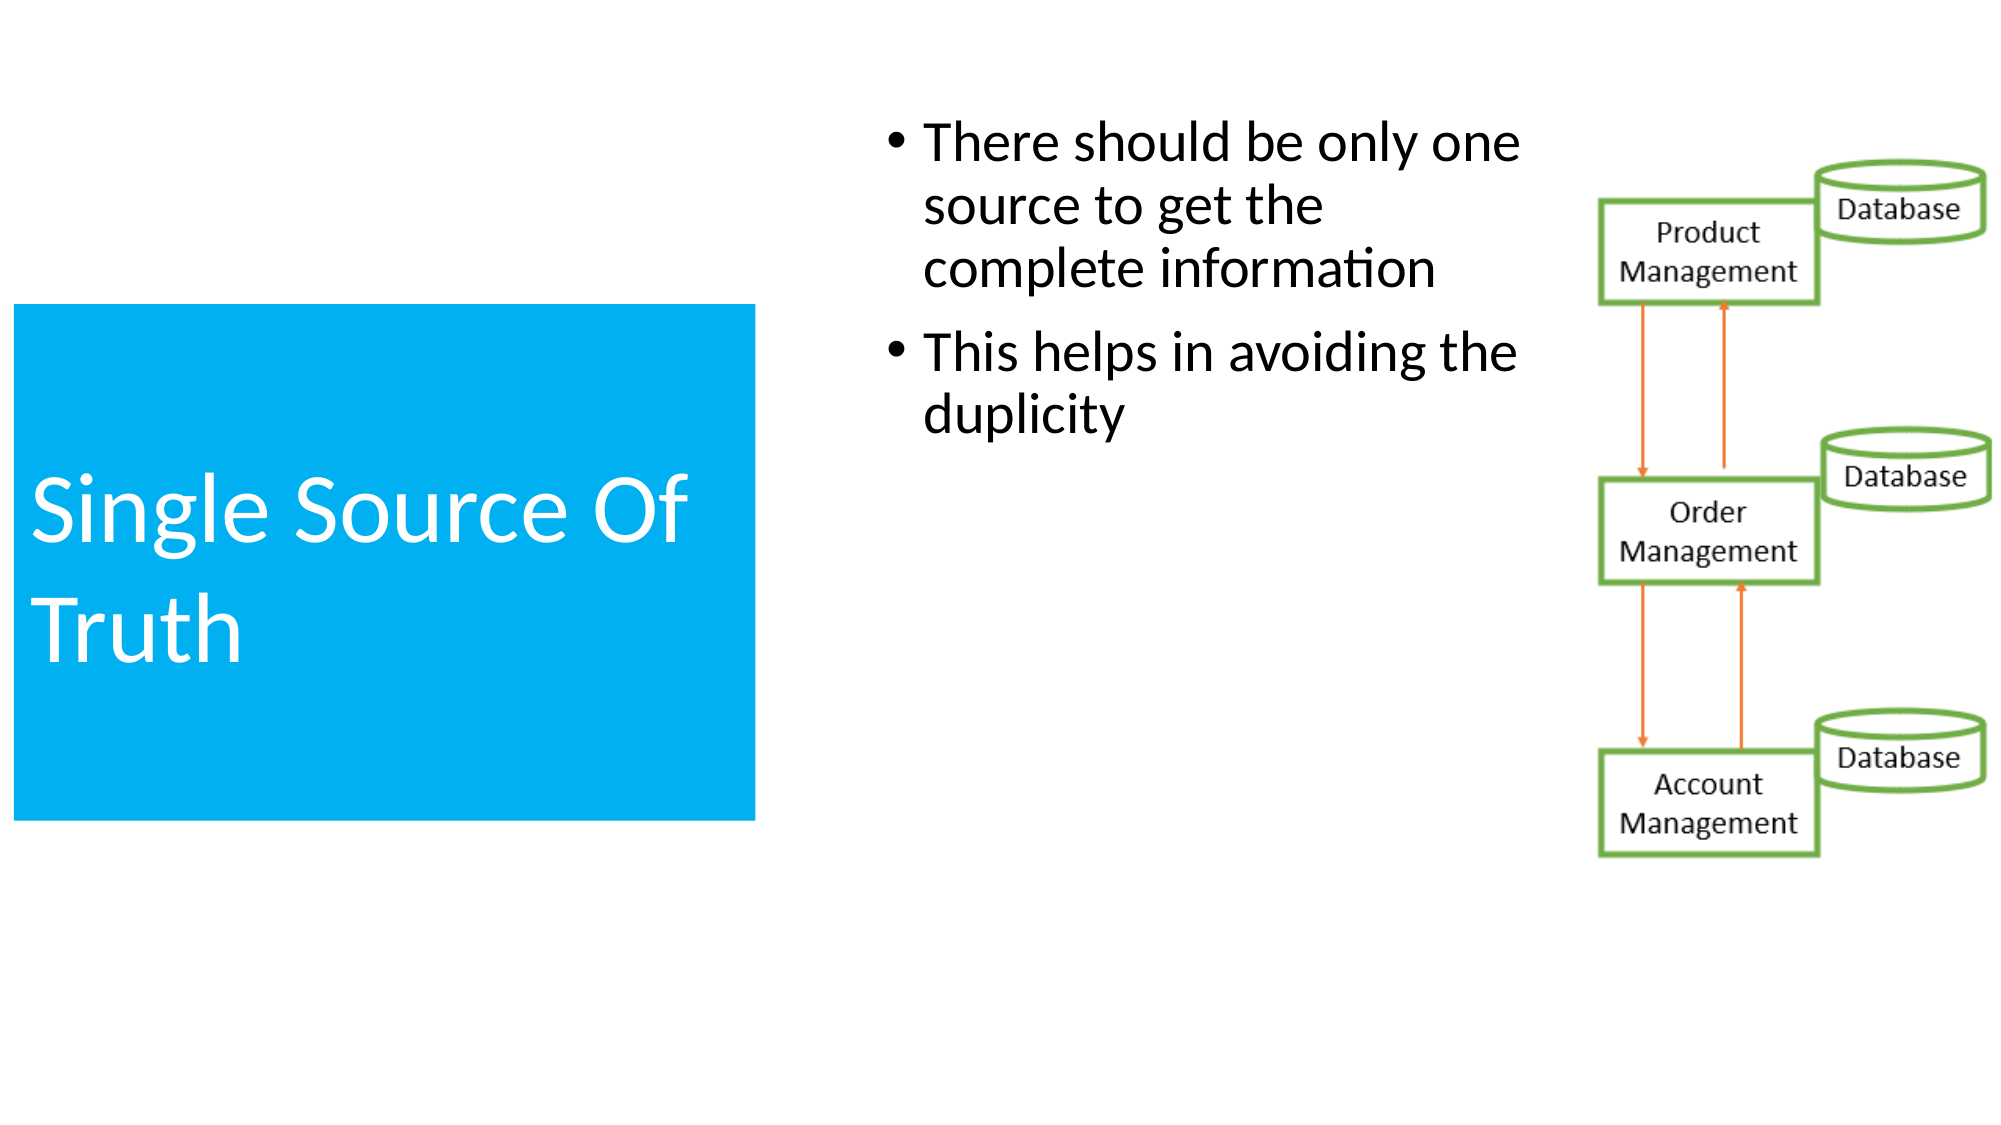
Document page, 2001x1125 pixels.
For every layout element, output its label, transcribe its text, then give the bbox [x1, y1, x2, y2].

picture [1582, 135, 2000, 879]
list There should be only one source to get the complete information This helps in avoiding the duplicity [871, 103, 1547, 1014]
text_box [13, 304, 756, 821]
